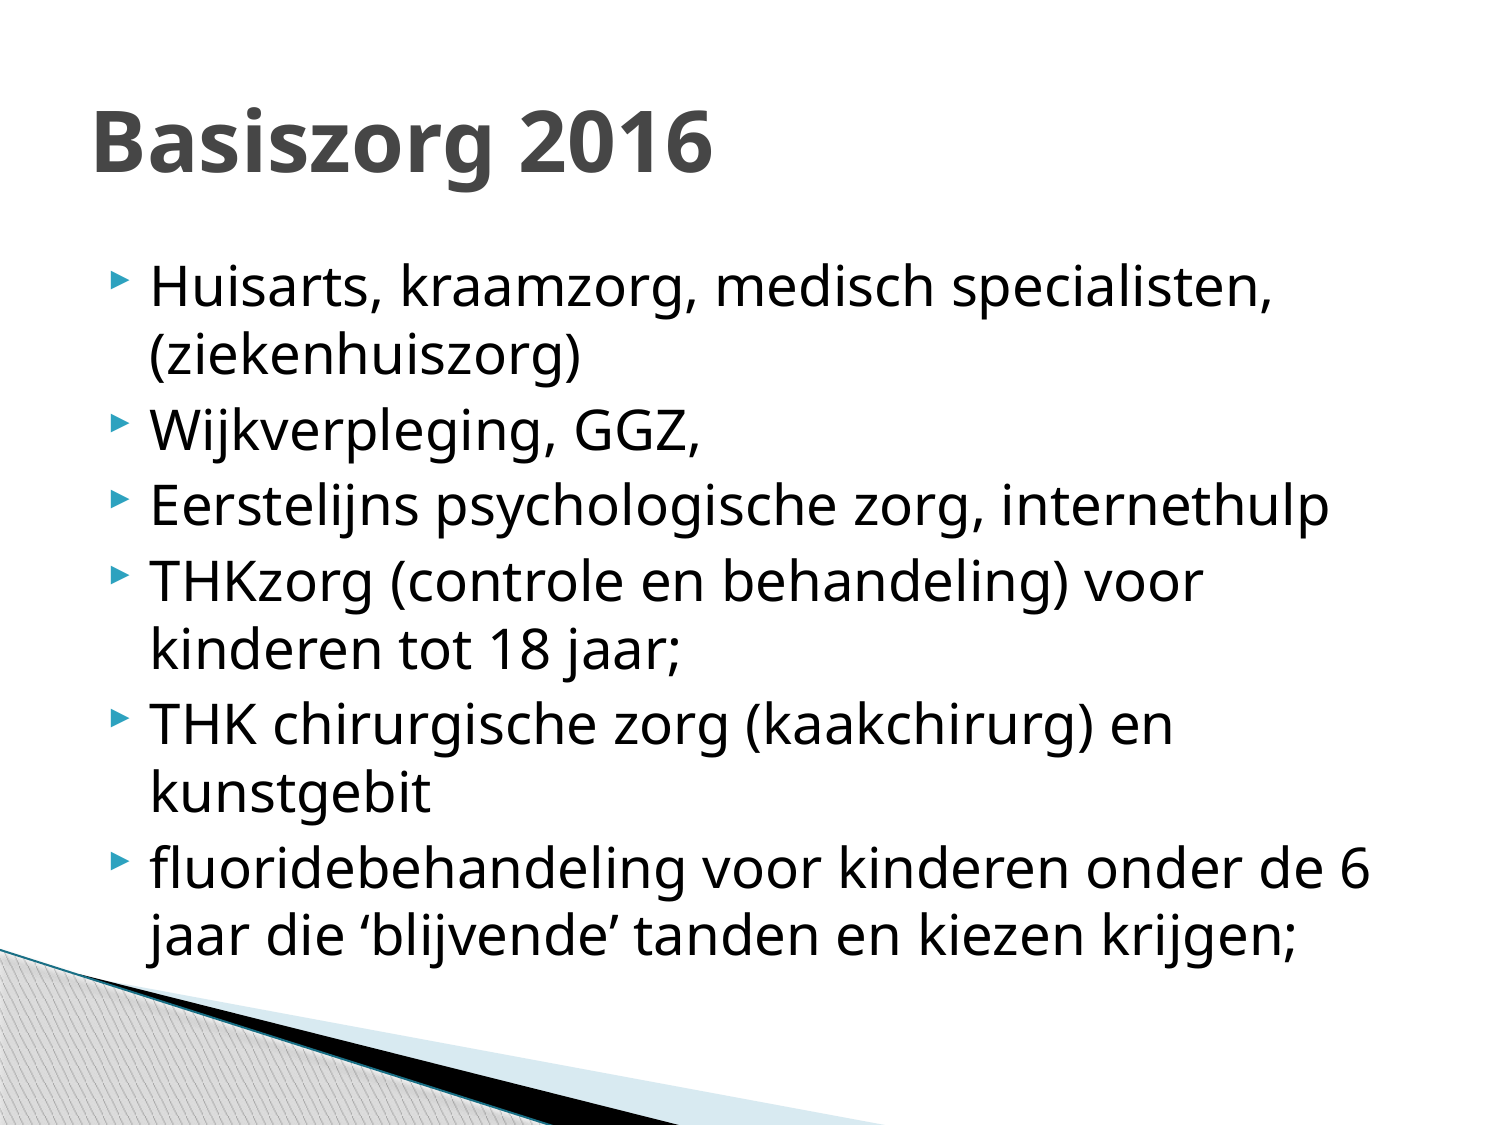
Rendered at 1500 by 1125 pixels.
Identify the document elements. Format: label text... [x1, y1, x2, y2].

list Huisarts, kraamzorg, medisch specialisten, (ziekenhuiszorg) Wijkverpleging, GGZ, Eerstelijns psychologische zorg, internethulp THKzorg (controle en behandeling) voor kinderen tot 18 jaar; THK chirurgische zorg (kaakchirurg) en kunstgebit fluoridebehandeling voor kinderen onder de 6 jaar die ‘blijvende’ tanden en kiezen krijgen; [75, 243, 1425, 986]
title Basiszorg 2016 [75, 45, 1425, 233]
